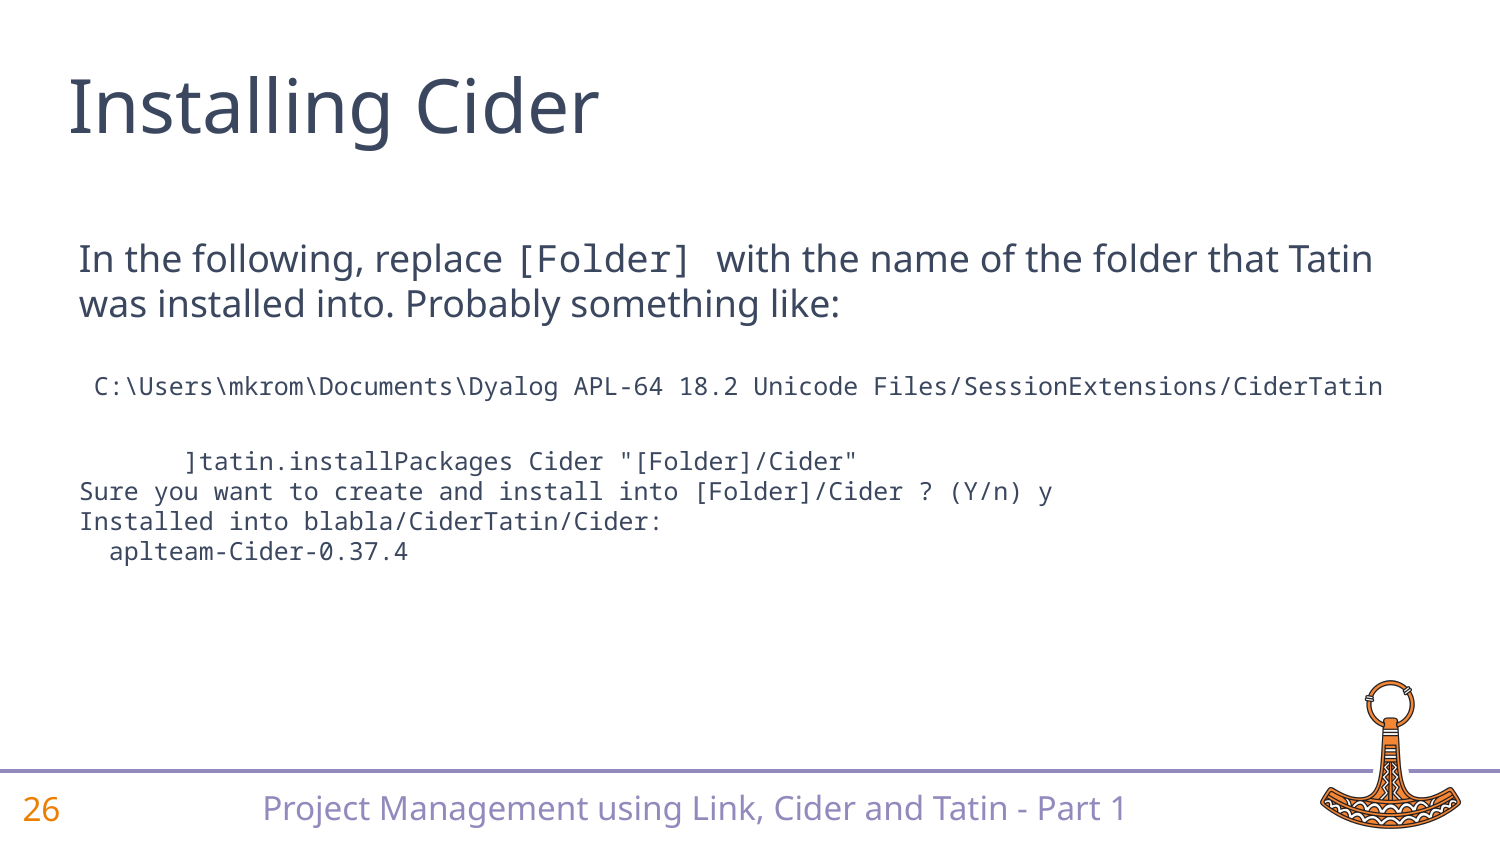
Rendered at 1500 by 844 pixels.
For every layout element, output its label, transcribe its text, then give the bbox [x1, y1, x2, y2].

title Installing Cider [53, 43, 1333, 157]
picture [1320, 680, 1461, 829]
text_box In the following, replace [Folder] with the name of the folder that Tatin was installed into. Probably something like: C:\Users\mkrom\Documents\Dyalog APL-64 18.2 Unicode Files/SessionExtensions/CiderTatin ]tatin.installPackages Cider "[Folder]/Cider" Sure you want to create and install into [Folder]/Cider ? (Y/n) y Installed into blabla/CiderTatin/Cider: aplteam-Cider-0.37.4 [64, 227, 1399, 573]
